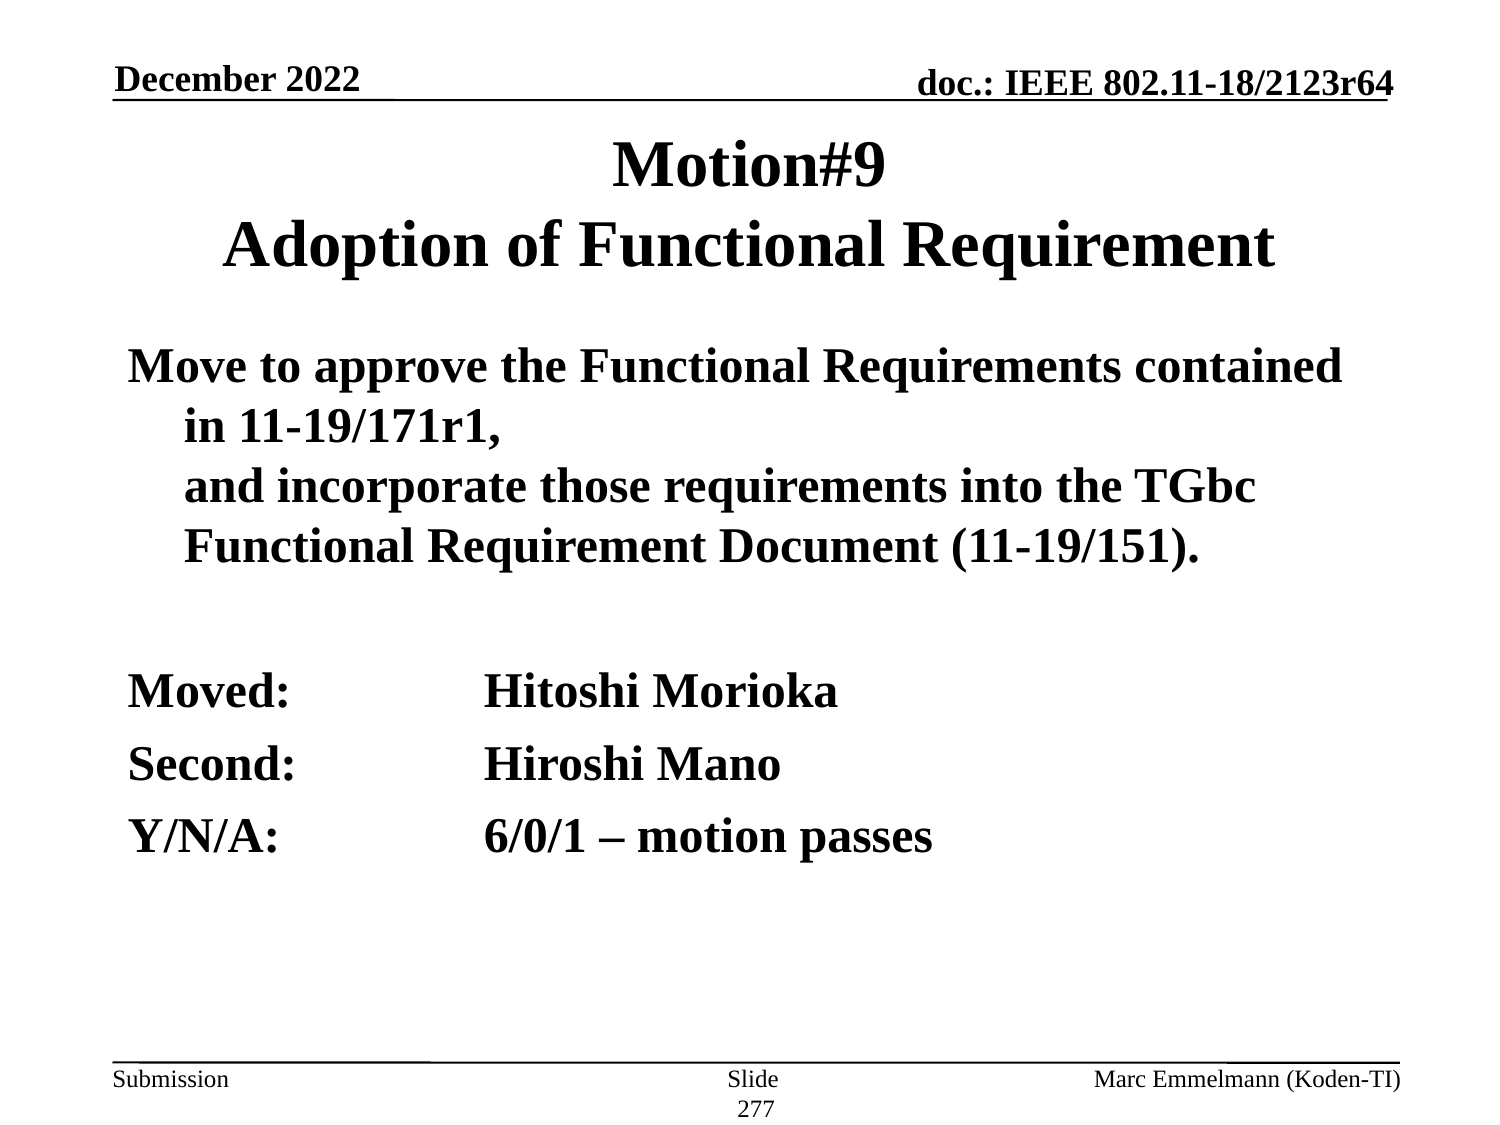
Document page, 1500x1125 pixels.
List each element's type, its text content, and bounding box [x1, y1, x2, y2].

slide_number Slide 277 [712, 1061, 800, 1123]
list Move to approve the Functional Requirements contained in 11-19/171r1, and incorporate those requirements into the TGbc Functional Requirement Document (11-19/151). Moved: Hitoshi Morioka Second: Hiroshi Mano Y/N/A: 6/0/1 – motion passes [112, 324, 1388, 1000]
footer Marc Emmelmann (Koden-TI) [878, 1061, 1402, 1093]
title Motion#9 Adoption of Functional Requirement [112, 112, 1388, 288]
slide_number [114, 54, 423, 100]
